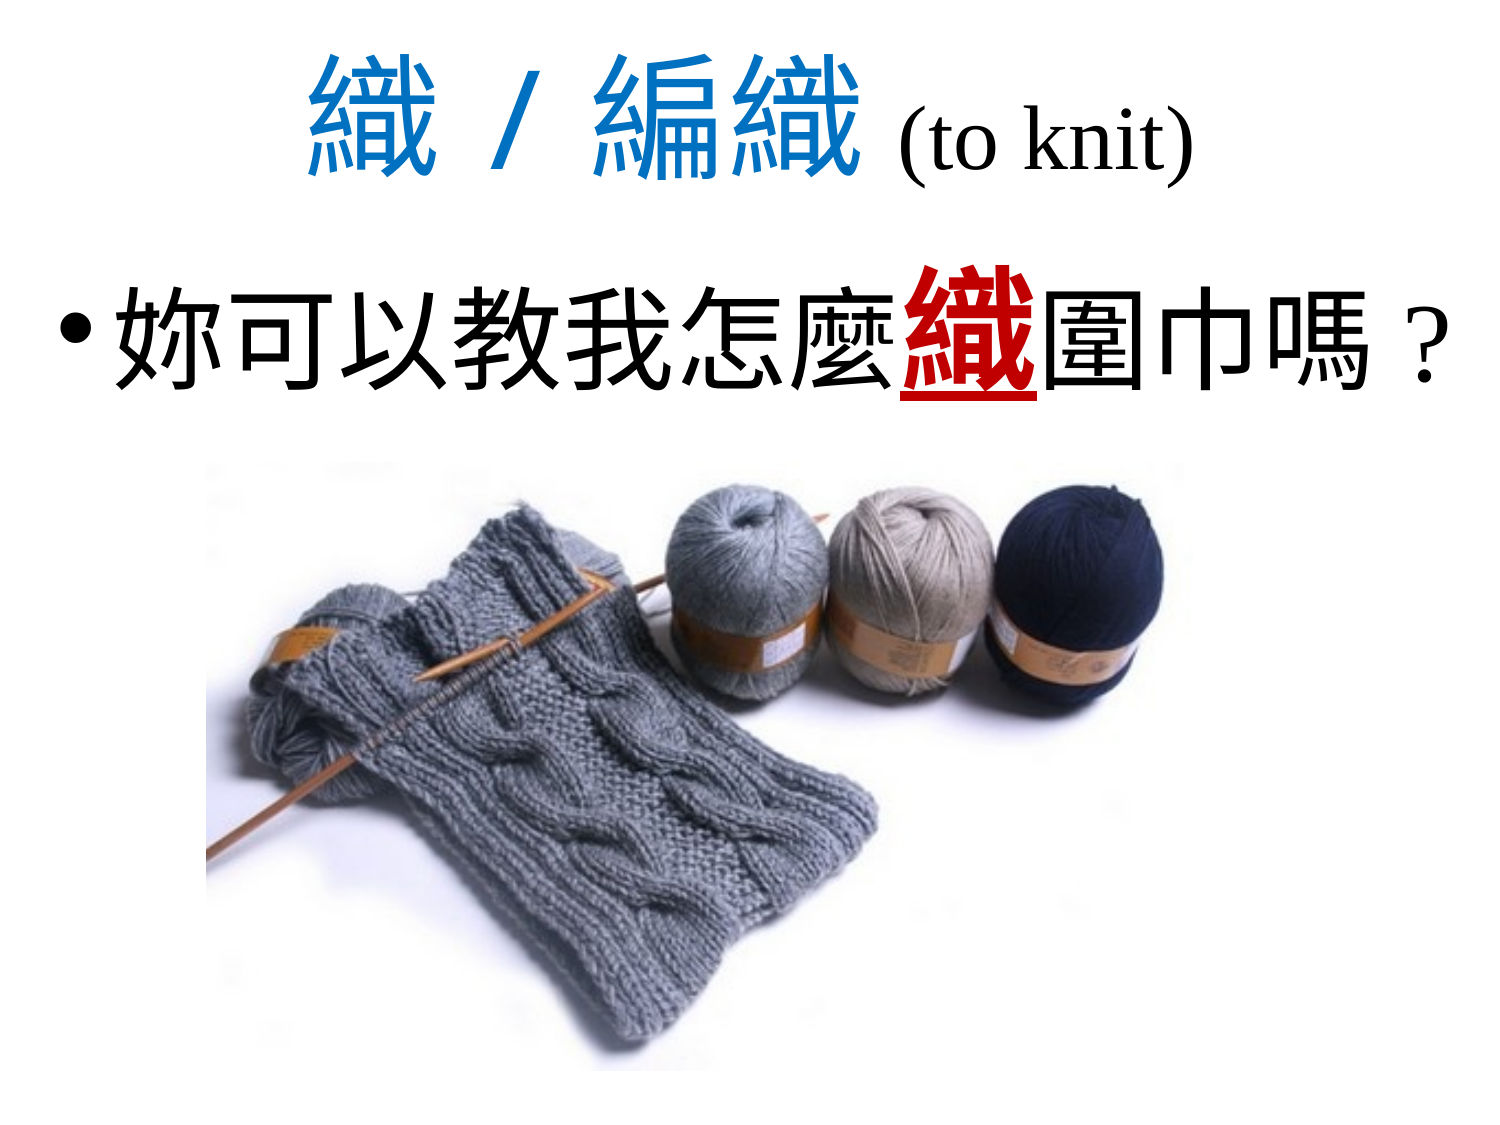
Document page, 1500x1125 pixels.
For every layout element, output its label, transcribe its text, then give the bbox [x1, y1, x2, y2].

title 織/編織(to knit) [75, 20, 1425, 209]
picture [206, 461, 1193, 1071]
list 妳可以教我怎麼織圍巾嗎? [41, 236, 1459, 1094]
